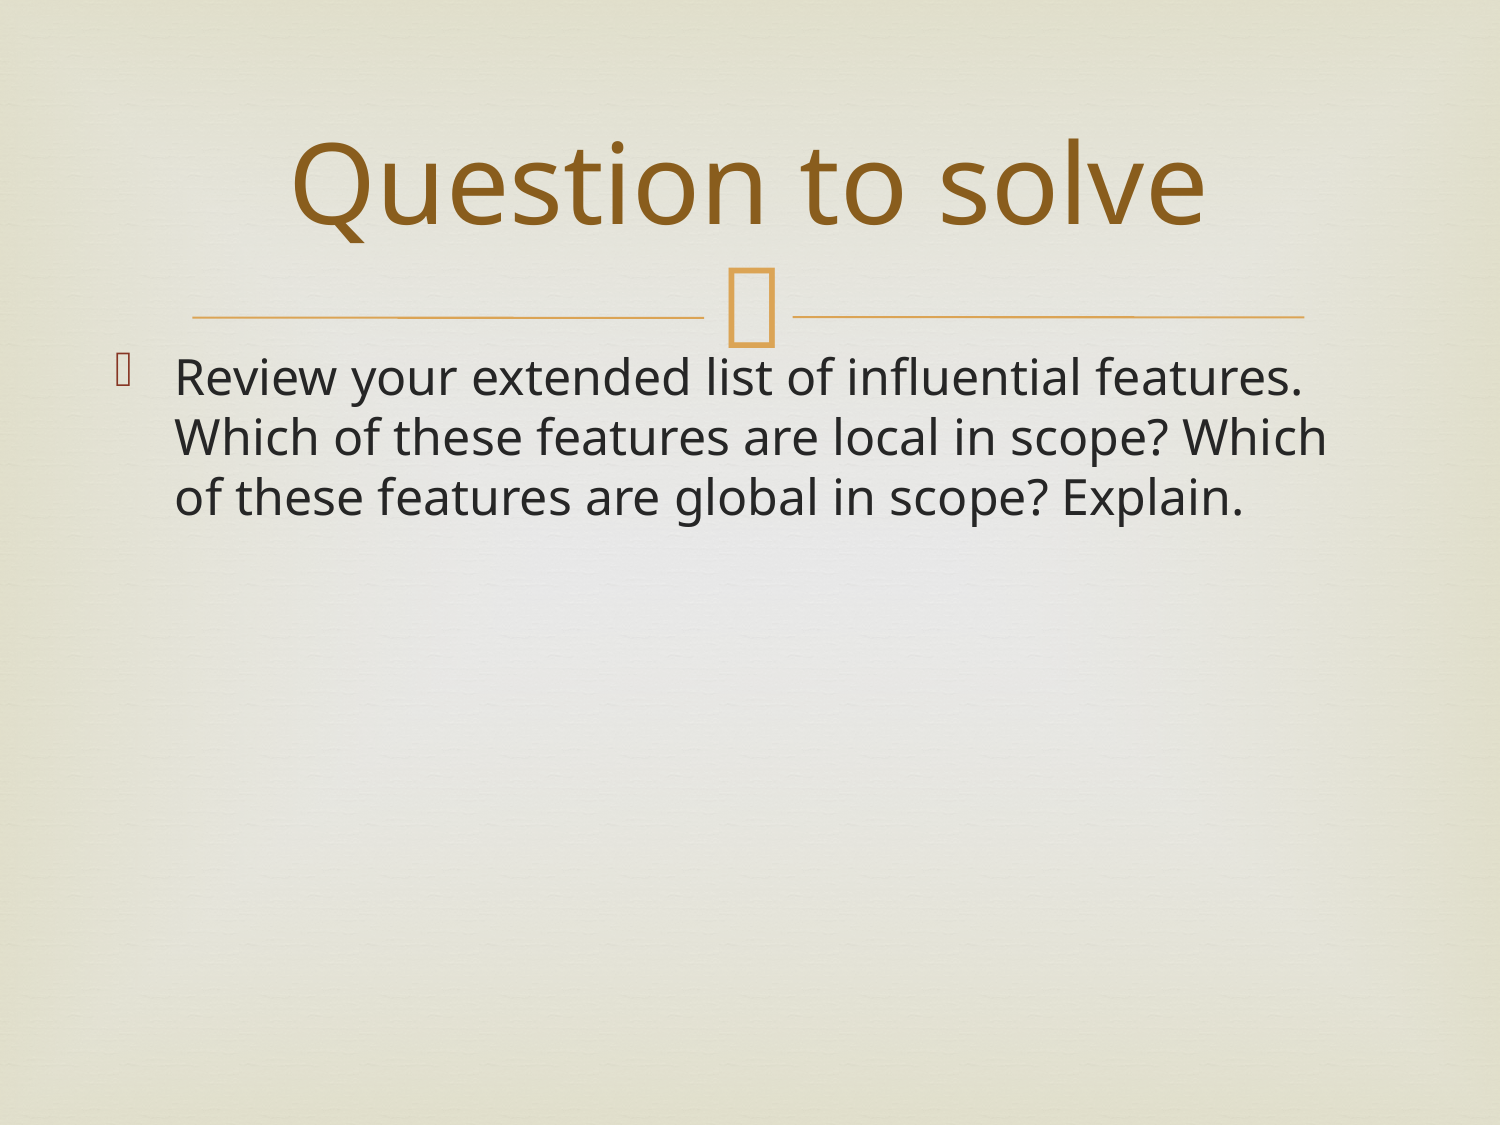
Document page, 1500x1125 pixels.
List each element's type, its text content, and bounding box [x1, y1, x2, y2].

list Review your extended list of influential features. Which of these features are local in scope? Which of these features are global in scope? Explain. [99, 337, 1350, 650]
title Question to solve [112, 93, 1386, 267]
